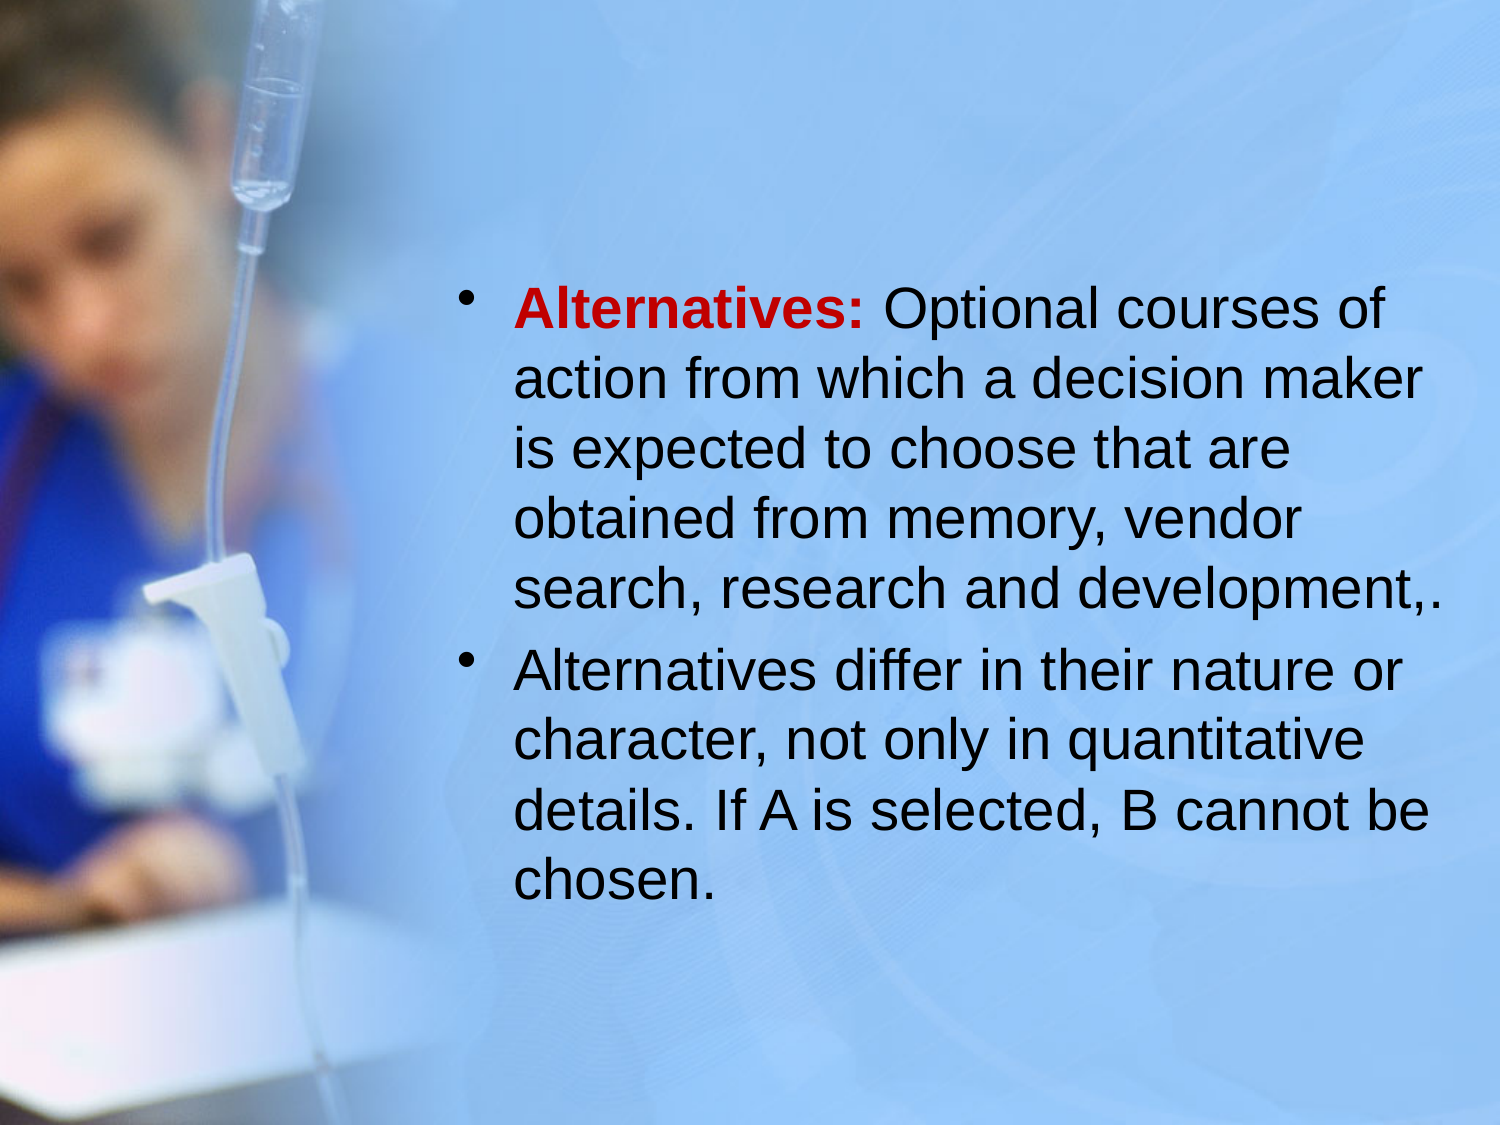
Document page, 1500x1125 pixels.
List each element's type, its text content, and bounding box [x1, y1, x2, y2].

picture [0, 0, 1500, 1125]
list Alternatives: Optional courses of action from which a decision maker is expected to choose that are obtained from memory, vendor search, research and development,. Alternatives differ in their nature or character, not only in quantitative details. If A is selected, B cannot be chosen. [441, 262, 1480, 1005]
